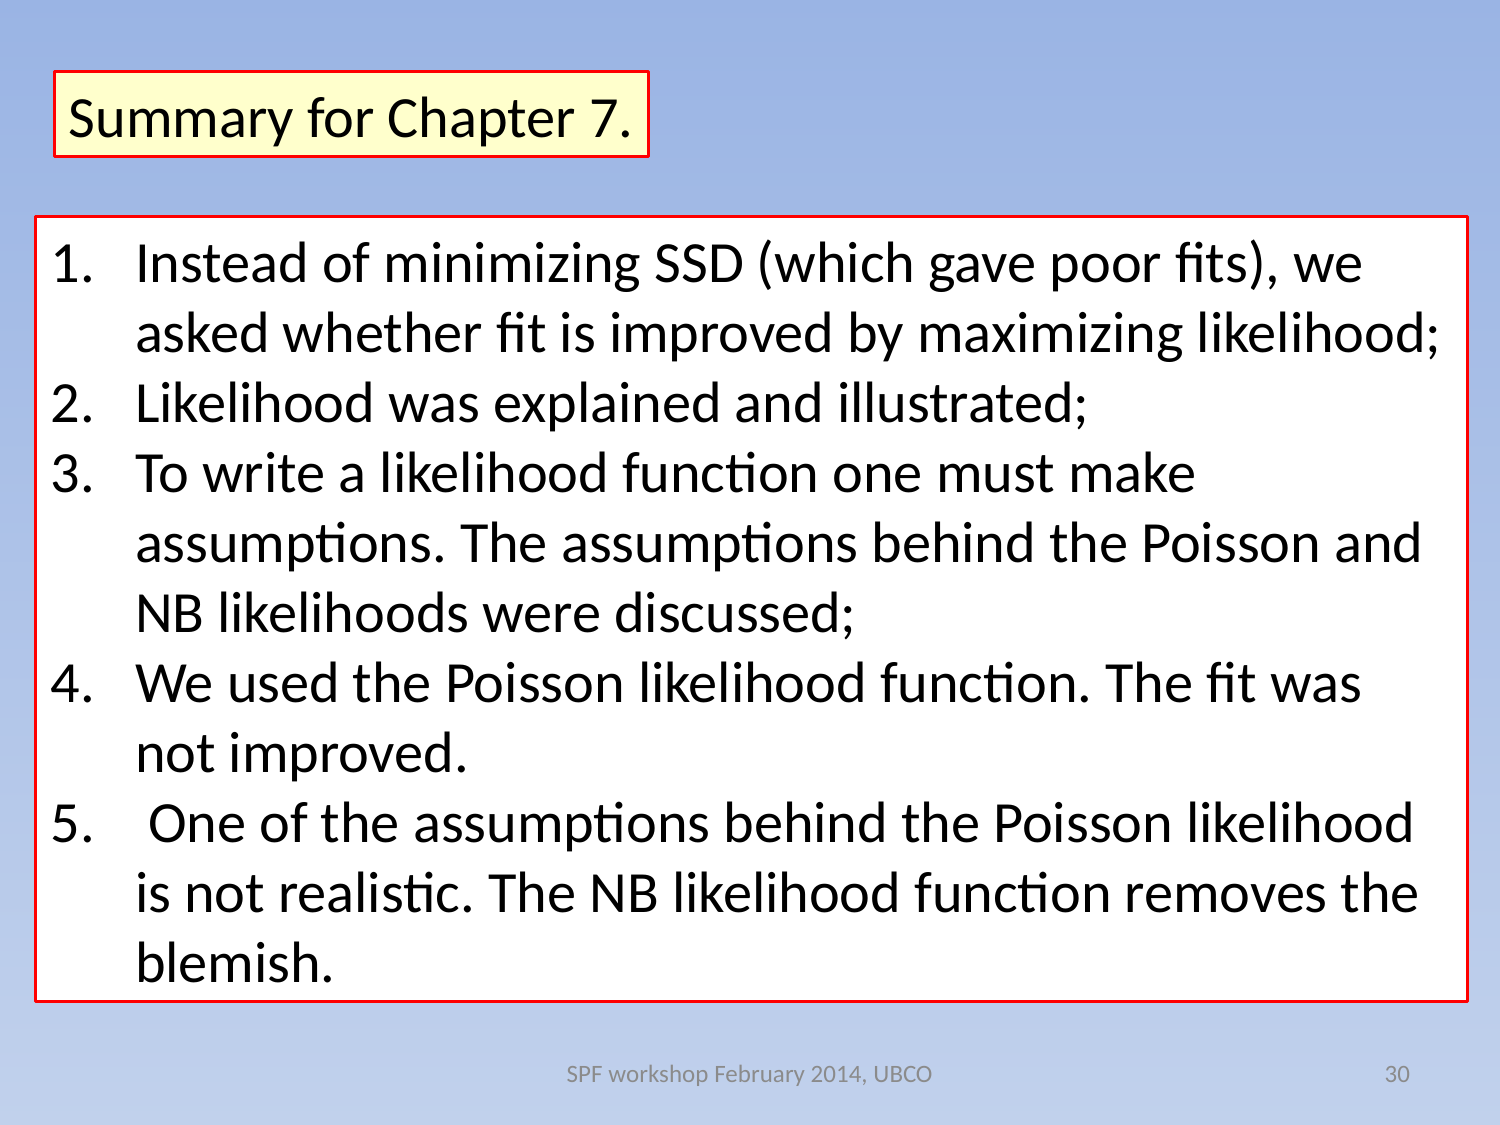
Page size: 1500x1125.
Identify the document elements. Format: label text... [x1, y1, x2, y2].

footer SPF workshop February 2014, UBCO [512, 1042, 988, 1103]
text_box Instead of minimizing SSD (which gave poor fits), we asked whether fit is improved by maximizing likelihood; Likelihood was explained and illustrated; To write a likelihood function one must make assumptions. The assumptions behind the Poisson and NB likelihoods were discussed; We used the Poisson likelihood function. The fit was not improved. One of the assumptions behind the Poisson likelihood is not realistic. The NB likelihood function removes the blemish. [35, 216, 1468, 1002]
slide_number 30 [1074, 1042, 1425, 1103]
text_box Summary for Chapter 7. [54, 71, 649, 157]
